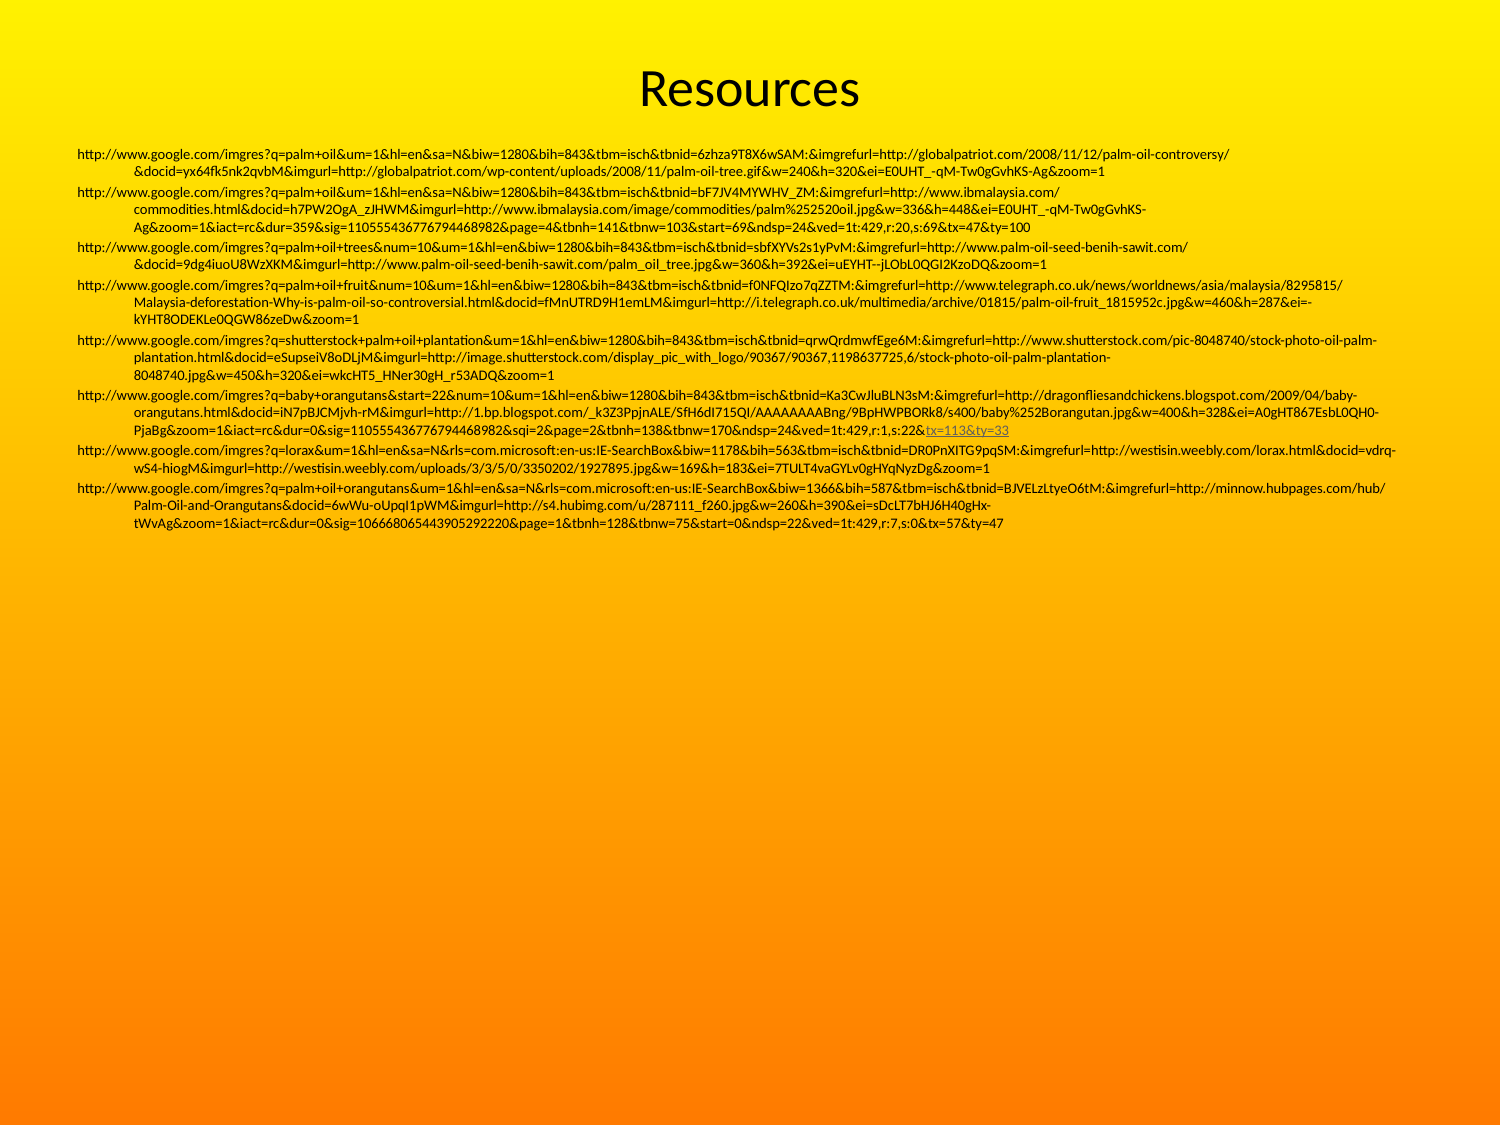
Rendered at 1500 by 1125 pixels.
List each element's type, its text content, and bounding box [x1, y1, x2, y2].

list http://www.google.com/imgres?q=palm+oil&um=1&hl=en&sa=N&biw=1280&bih=843&tbm=isch&tbnid=6zhza9T8X6wSAM:&imgrefurl=http://globalpatriot.com/2008/11/12/palm-oil-controversy/&docid=yx64fk5nk2qvbM&imgurl=http://globalpatriot.com/wp-content/uploads/2008/11/palm-oil-tree.gif&w=240&h=320&ei=E0UHT_-qM-Tw0gGvhKS-Ag&zoom=1 http://www.google.com/imgres?q=palm+oil&um=1&hl=en&sa=N&biw=1280&bih=843&tbm=isch&tbnid=bF7JV4MYWHV_ZM:&imgrefurl=http://www.ibmalaysia.com/commodities.html&docid=h7PW2OgA_zJHWM&imgurl=http://www.ibmalaysia.com/image/commodities/palm%252520oil.jpg&w=336&h=448&ei=E0UHT_-qM-Tw0gGvhKS-Ag&zoom=1&iact=rc&dur=359&sig=110555436776794468982&page=4&tbnh=141&tbnw=103&start=69&ndsp=24&ved=1t:429,r:20,s:69&tx=47&ty=100 http://www.google.com/imgres?q=palm+oil+trees&num=10&um=1&hl=en&biw=1280&bih=843&tbm=isch&tbnid=sbfXYVs2s1yPvM:&imgrefurl=http://www.palm-oil-seed-benih-sawit.com/&docid=9dg4iuoU8WzXKM&imgurl=http://www.palm-oil-seed-benih-sawit.com/palm_oil_tree.jpg&w=360&h=392&ei=uEYHT--jLObL0QGI2KzoDQ&zoom=1 http://www.google.com/imgres?q=palm+oil+fruit&num=10&um=1&hl=en&biw=1280&bih=843&tbm=isch&tbnid=f0NFQIzo7qZZTM:&imgrefurl=http://www.telegraph.co.uk/news/worldnews/asia/malaysia/8295815/Malaysia-deforestation-Why-is-palm-oil-so-controversial.html&docid=fMnUTRD9H1emLM&imgurl=http://i.telegraph.co.uk/multimedia/archive/01815/palm-oil-fruit_1815952c.jpg&w=460&h=287&ei=-kYHT8ODEKLe0QGW86zeDw&zoom=1 http://www.google.com/imgres?q=shutterstock+palm+oil+plantation&um=1&hl=en&biw=1280&bih=843&tbm=isch&tbnid=qrwQrdmwfEge6M:&imgrefurl=http://www.shutterstock.com/pic-8048740/stock-photo-oil-palm-plantation.html&docid=eSupseiV8oDLjM&imgurl=http://image.shutterstock.com/display_pic_with_logo/90367/90367,1198637725,6/stock-photo-oil-palm-plantation-8048740.jpg&w=450&h=320&ei=wkcHT5_HNer30gH_r53ADQ&zoom=1 http://www.google.com/imgres?q=baby+orangutans&start=22&num=10&um=1&hl=en&biw=1280&bih=843&tbm=isch&tbnid=Ka3CwJluBLN3sM:&imgrefurl=http://dragonfliesandchickens.blogspot.com/2009/04/baby-orangutans.html&docid=iN7pBJCMjvh-rM&imgurl=http://1.bp.blogspot.com/_k3Z3PpjnALE/SfH6dI715QI/AAAAAAAABng/9BpHWPBORk8/s400/baby%252Borangutan.jpg&w=400&h=328&ei=A0gHT867EsbL0QH0-PjaBg&zoom=1&iact=rc&dur=0&sig=110555436776794468982&sqi=2&page=2&tbnh=138&tbnw=170&ndsp=24&ved=1t:429,r:1,s:22&tx=113&ty=33 http://www.google.com/imgres?q=lorax&um=1&hl=en&sa=N&rls=com.microsoft:en-us:IE-SearchBox&biw=1178&bih=563&tbm=isch&tbnid=DR0PnXITG9pqSM:&imgrefurl=http://westisin.weebly.com/lorax.html&docid=vdrq-wS4-hiogM&imgurl=http://westisin.weebly.com/uploads/3/3/5/0/3350202/1927895.jpg&w=169&h=183&ei=7TULT4vaGYLv0gHYqNyzDg&zoom=1 http://www.google.com/imgres?q=palm+oil+orangutans&um=1&hl=en&sa=N&rls=com.microsoft:en-us:IE-SearchBox&biw=1366&bih=587&tbm=isch&tbnid=BJVELzLtyeO6tM:&imgrefurl=http://minnow.hubpages.com/hub/Palm-Oil-and-Orangutans&docid=6wWu-oUpqI1pWM&imgurl=http://s4.hubimg.com/u/287111_f260.jpg&w=260&h=390&ei=sDcLT7bHJ6H40gHx-tWvAg&zoom=1&iact=rc&dur=0&sig=106668065443905292220&page=1&tbnh=128&tbnw=75&start=0&ndsp=22&ved=1t:429,r:7,s:0&tx=57&ty=47 [62, 137, 1413, 1125]
title Resources [75, 45, 1425, 125]
